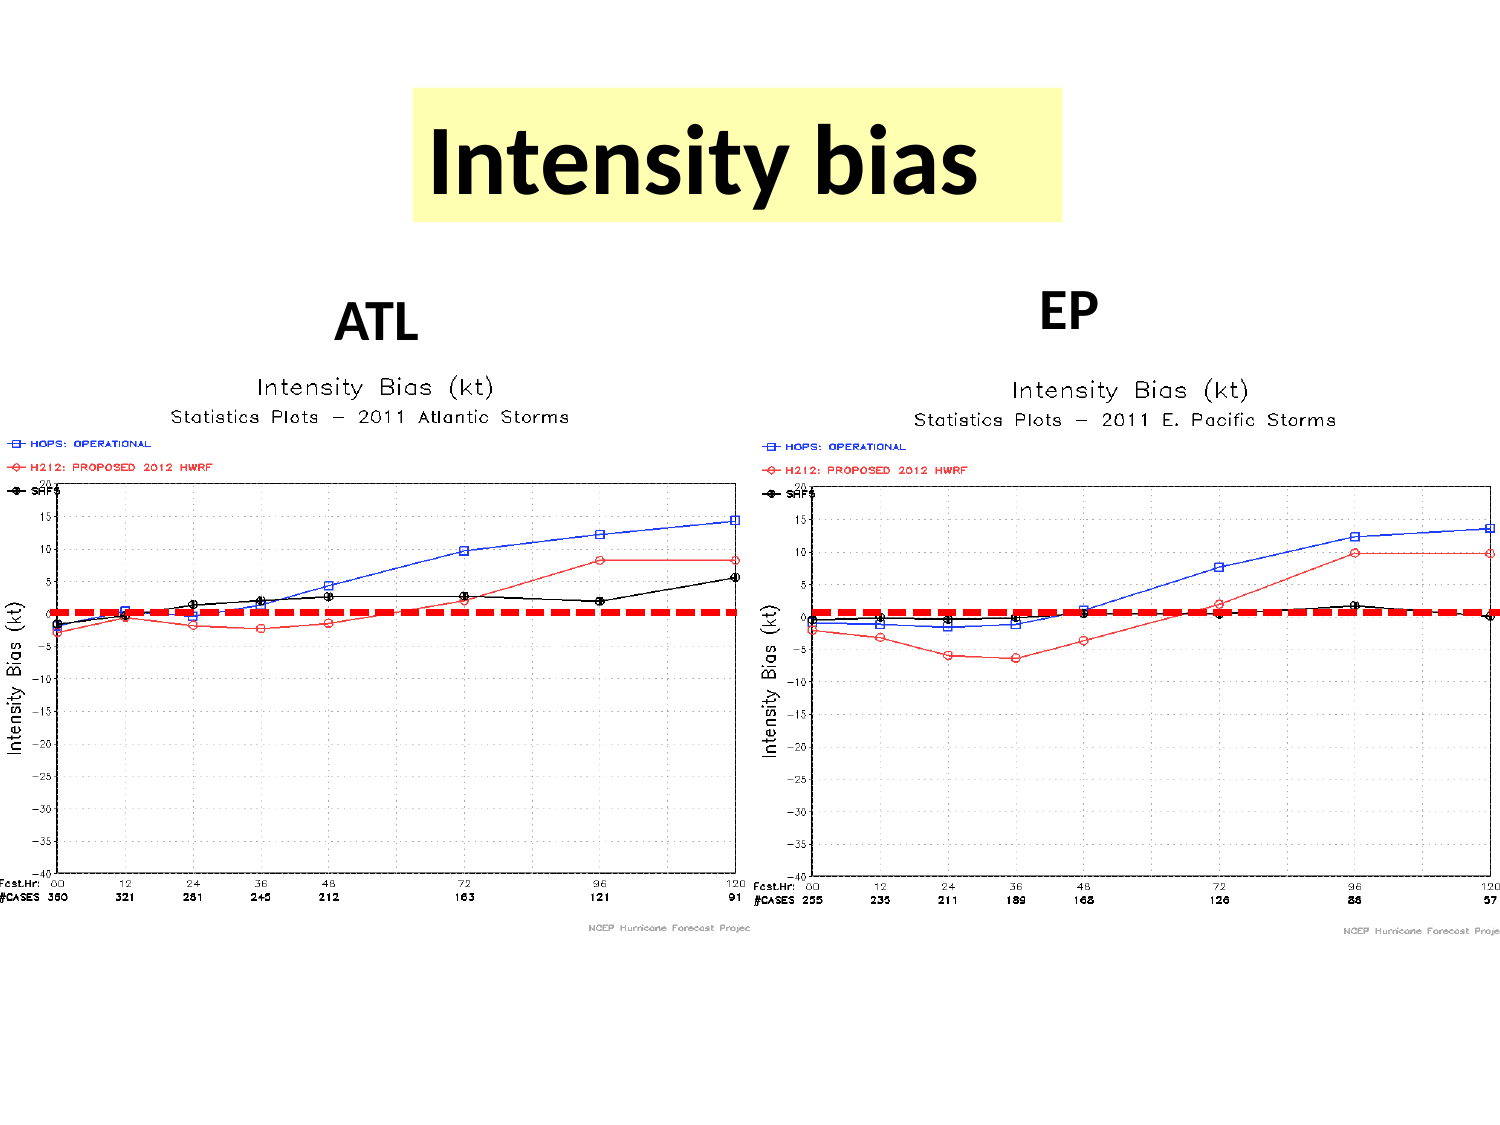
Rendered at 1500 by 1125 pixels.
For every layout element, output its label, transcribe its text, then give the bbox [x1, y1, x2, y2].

text_box EP [1025, 264, 1150, 350]
text_box Intensity bias [412, 87, 1063, 223]
text_box ATL [319, 275, 452, 360]
picture [0, 362, 1500, 936]
